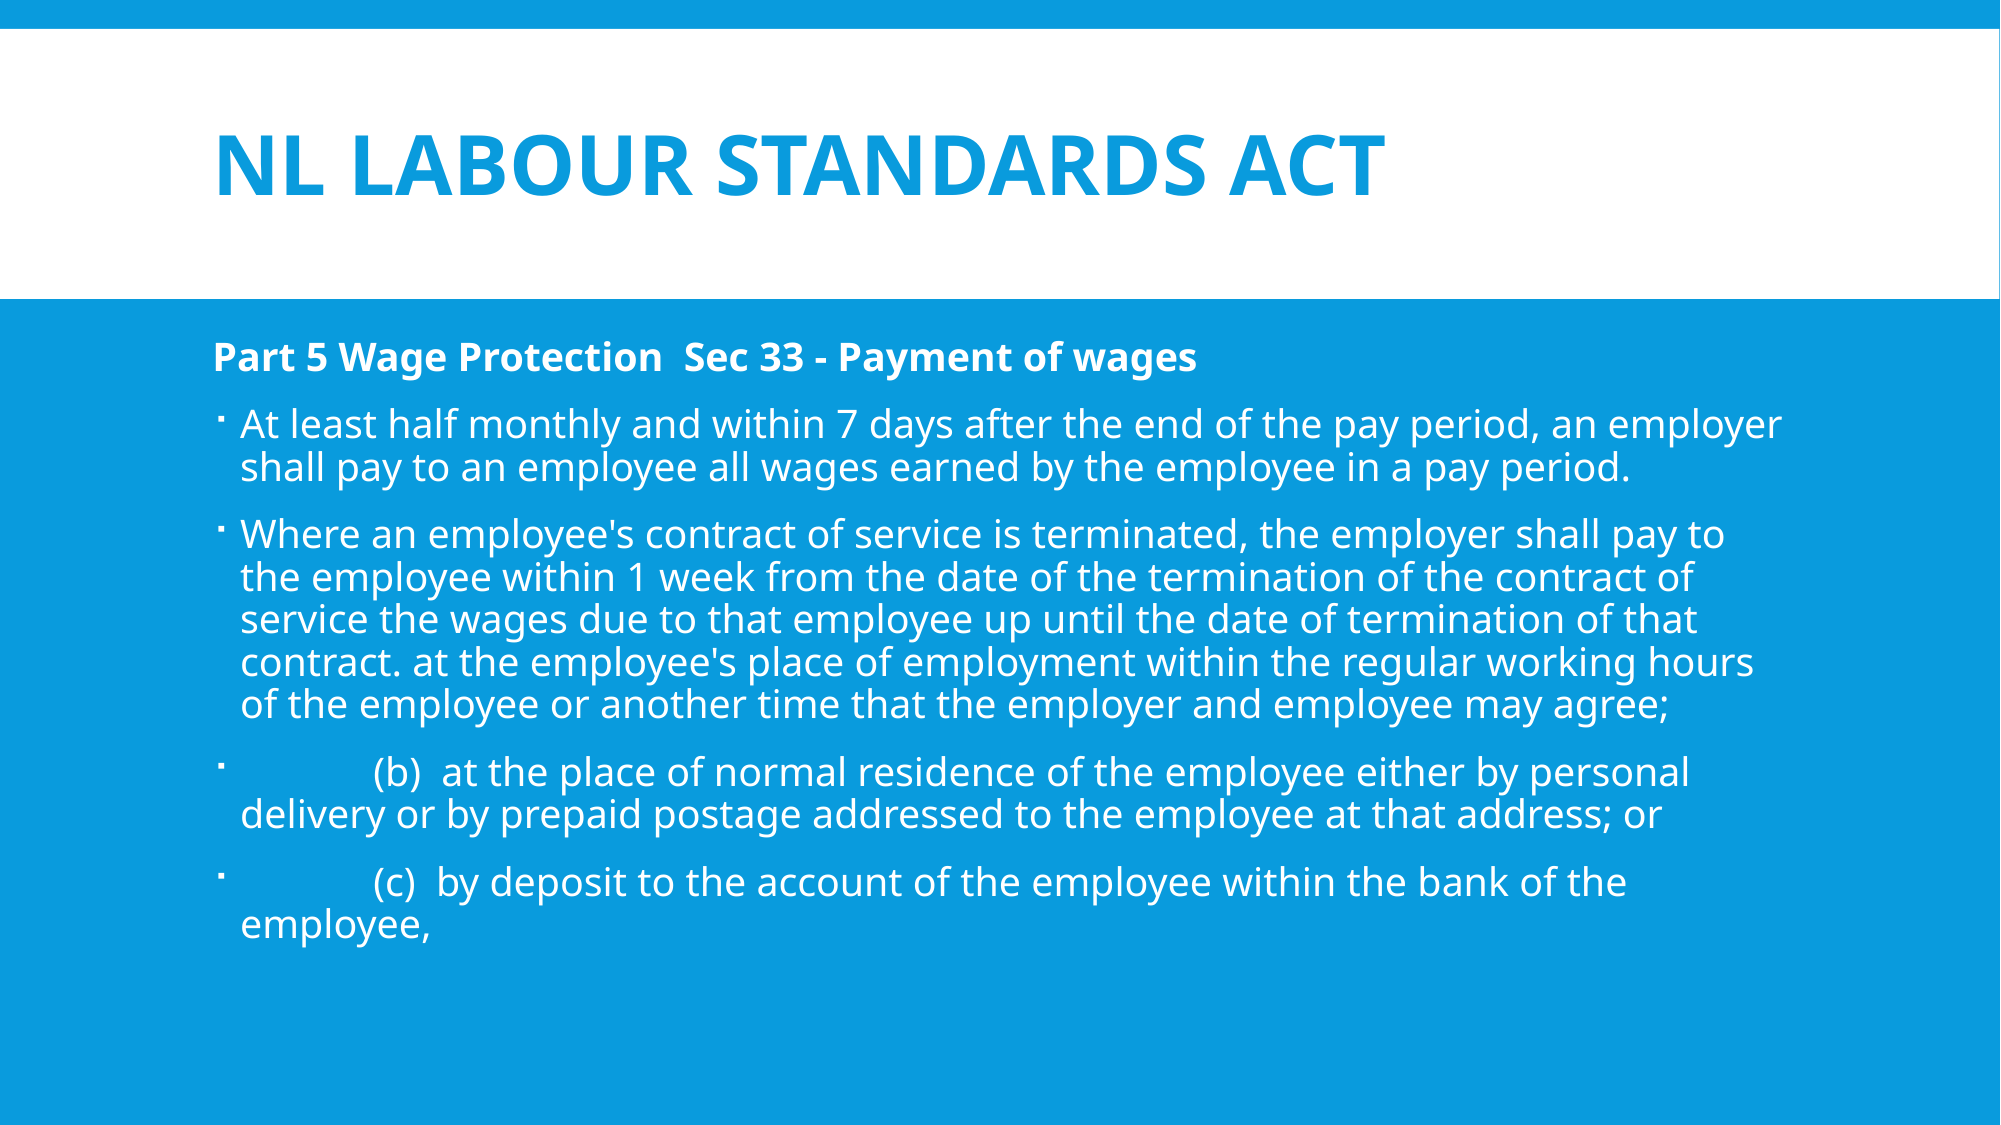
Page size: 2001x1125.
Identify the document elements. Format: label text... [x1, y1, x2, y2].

title NL Labour Standards Act [197, 46, 1803, 295]
list Part 5 Wage Protection Sec 33 - Payment of wages At least half monthly and within 7 days after the end of the pay period, an employer shall pay to an employee all wages earned by the employee in a pay period. Where an employee's contract of service is terminated, the employer shall pay to the employee within 1 week from the date of the termination of the contract of service the wages due to that employee up until the date of termination of that contract. at the employee's place of employment within the regular working hours of the employee or another time that the employer and employee may agree; (b) at the place of normal residence of the employee either by personal delivery or by prepaid postage addressed to the employee at that address; or (c) by deposit to the account of the employee within the bank of the employee, [197, 329, 1803, 1020]
